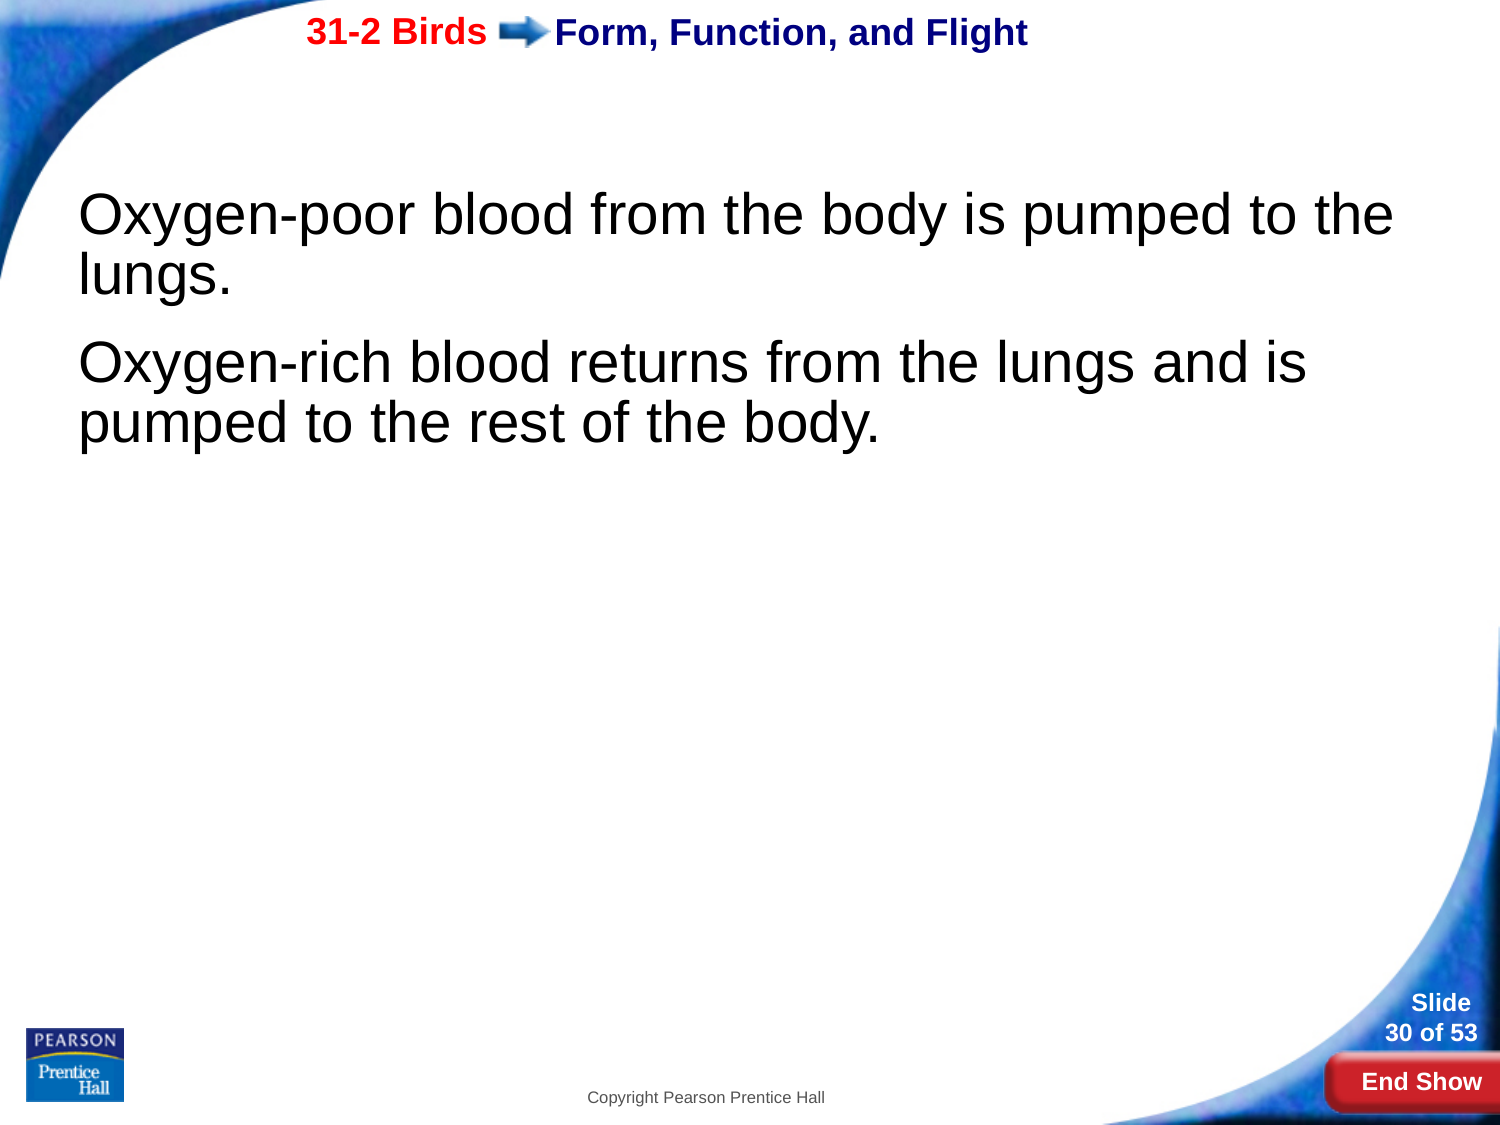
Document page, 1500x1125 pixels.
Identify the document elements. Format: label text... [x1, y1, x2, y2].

list Oxygen-poor blood from the body is pumped to the lungs. Oxygen-rich blood returns from the lungs and is pumped to the rest of the body. [44, 179, 1463, 976]
footer Copyright Pearson Prentice Hall [468, 1078, 945, 1105]
picture [0, 0, 1500, 1125]
title Form, Function, and Flight [539, 0, 1209, 76]
